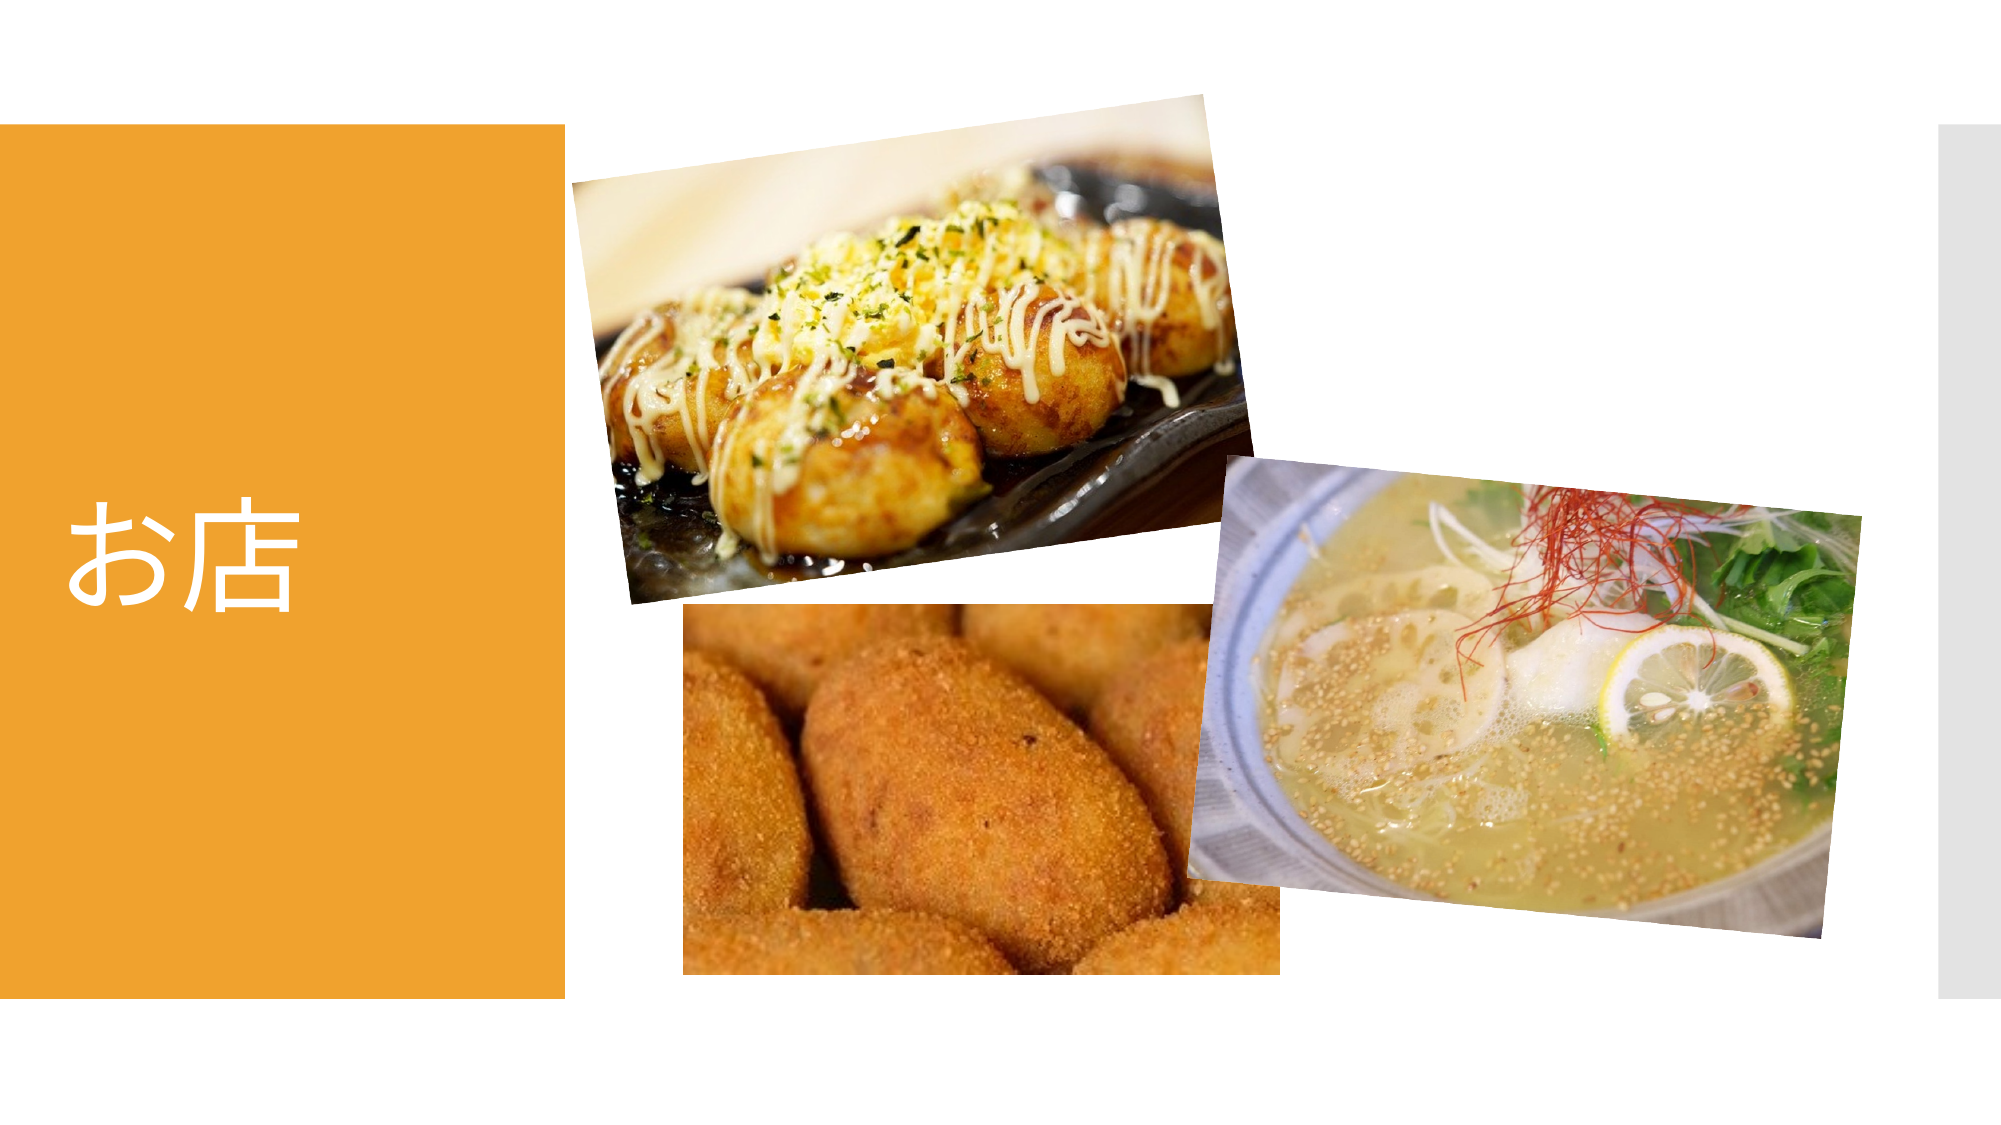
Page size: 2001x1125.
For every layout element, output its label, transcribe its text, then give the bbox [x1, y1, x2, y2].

picture [572, 94, 1861, 975]
title お店 [41, 184, 525, 940]
